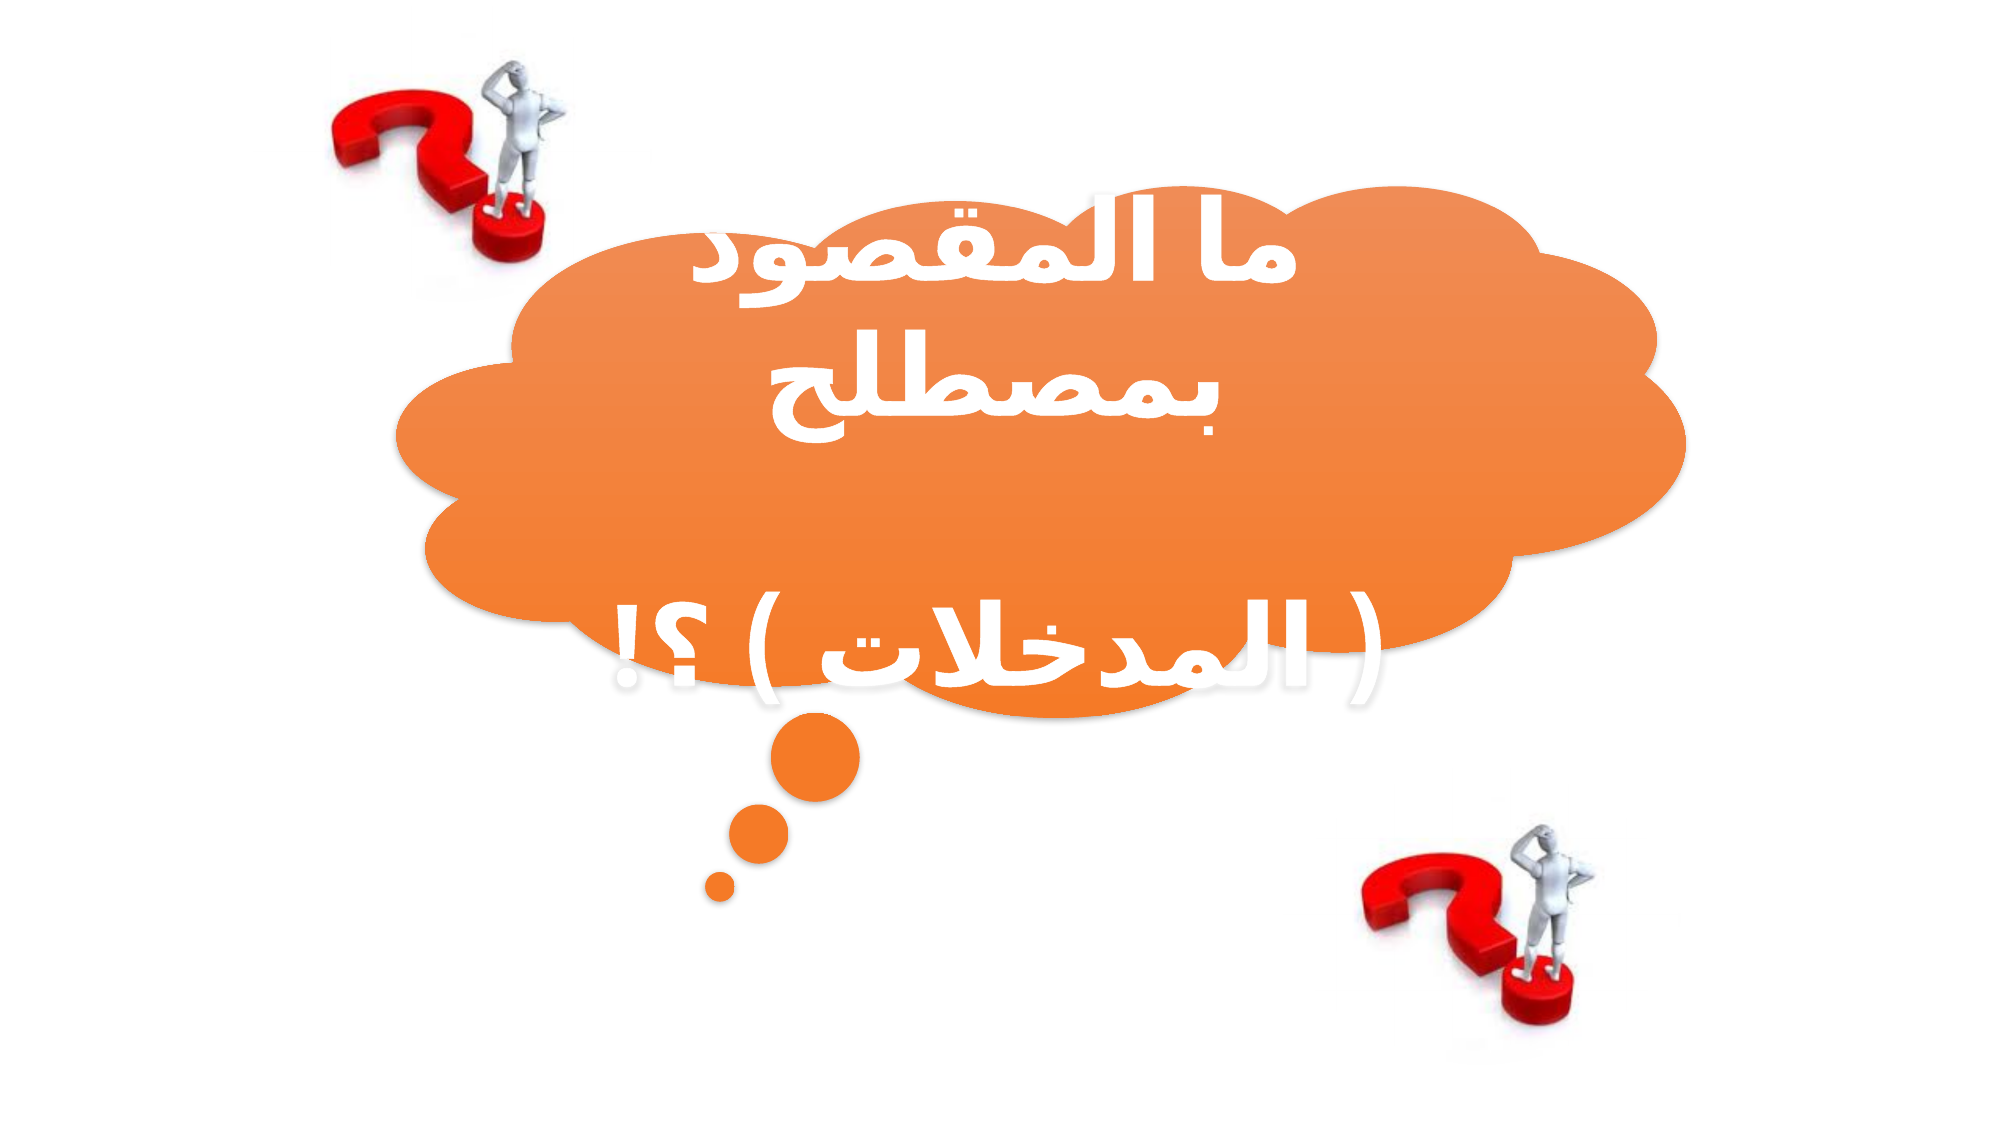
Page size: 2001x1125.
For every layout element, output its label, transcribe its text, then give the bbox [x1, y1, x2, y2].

text_box ما المقصود بمصطلح ( المدخلات ) ؟! [705, 872, 735, 902]
text_box ما المقصود بمصطلح ( المدخلات ) ؟! [396, 186, 1686, 718]
text_box ما المقصود بمصطلح ( المدخلات ) ؟! [770, 713, 860, 802]
picture [249, 0, 655, 303]
text_box ما المقصود بمصطلح ( المدخلات ) ؟! [729, 804, 789, 864]
picture [1278, 763, 1684, 1067]
